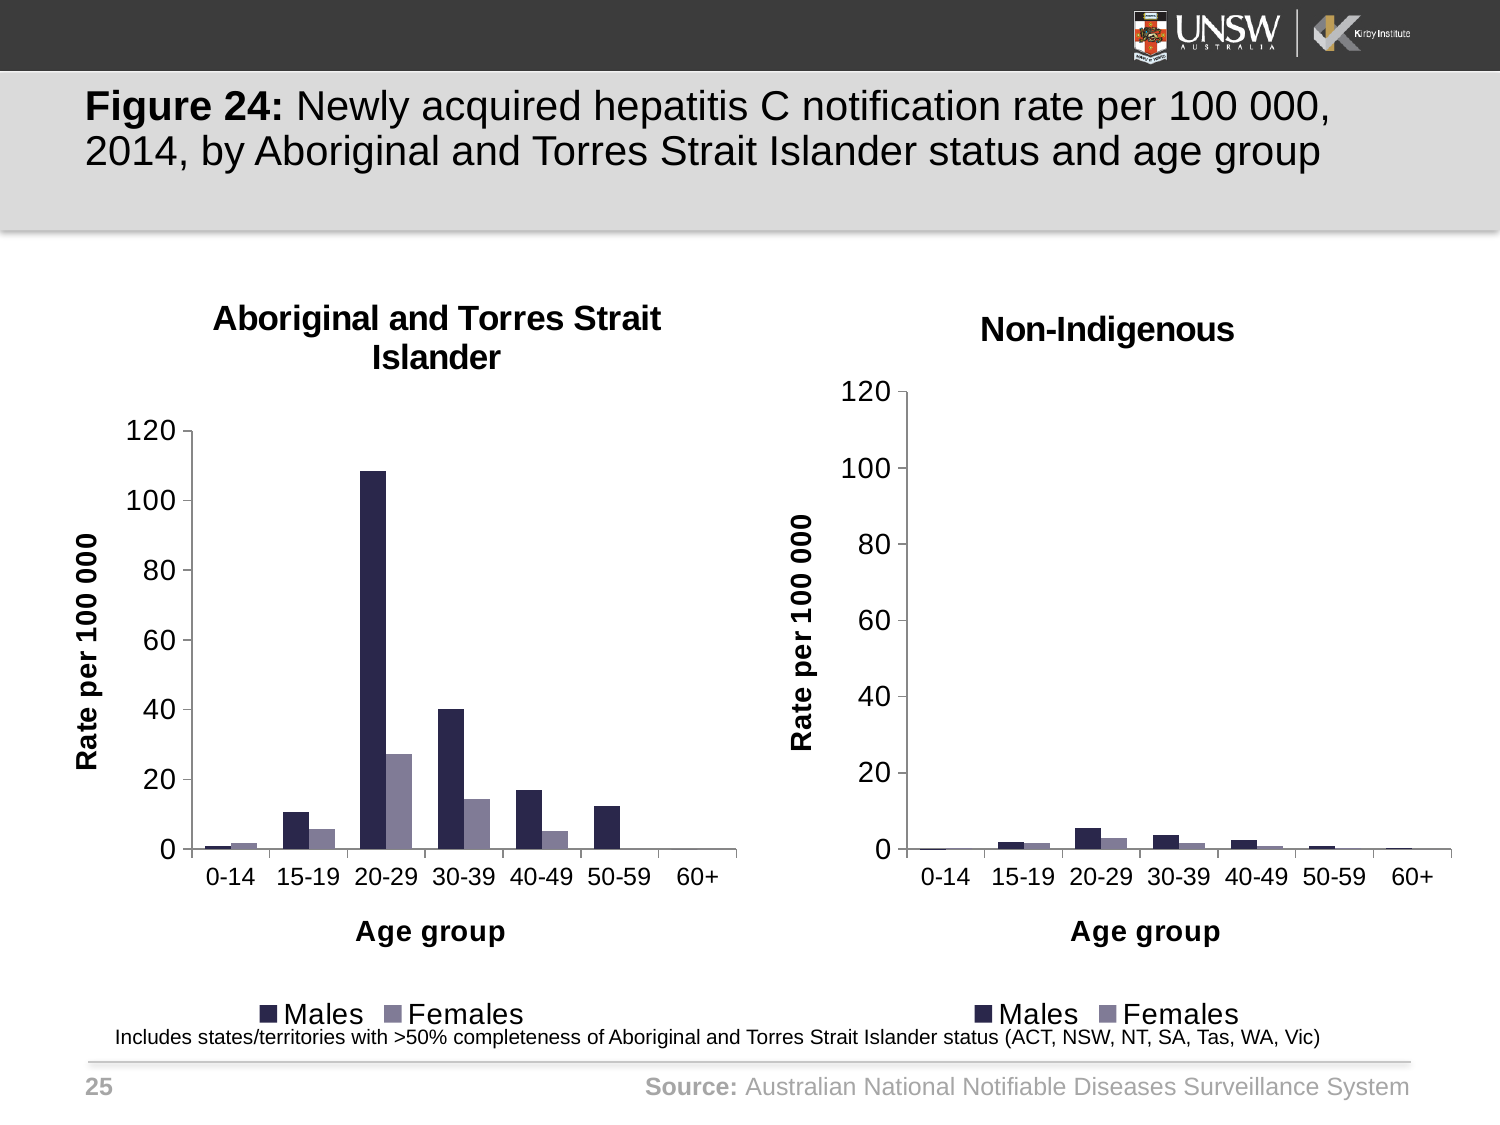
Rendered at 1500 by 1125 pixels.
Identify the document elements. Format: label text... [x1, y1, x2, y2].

picture [0, 0, 1500, 71]
slide_number 25 [85, 1070, 195, 1112]
text_box Includes states/territories with >50% completeness of Aboriginal and Torres Strait Islander status (ACT, NSW, NT, SA, Tas, WA, Vic) [100, 1046, 1424, 1057]
chart [34, 276, 1466, 1037]
title Figure 24: Newly acquired hepatitis C notification rate per 100 000, 2014, by Aboriginal and Torres Strait Islander status and age group [85, 84, 1412, 216]
list Source: Australian National Notifiable Diseases Surveillance System [262, 1070, 1412, 1112]
